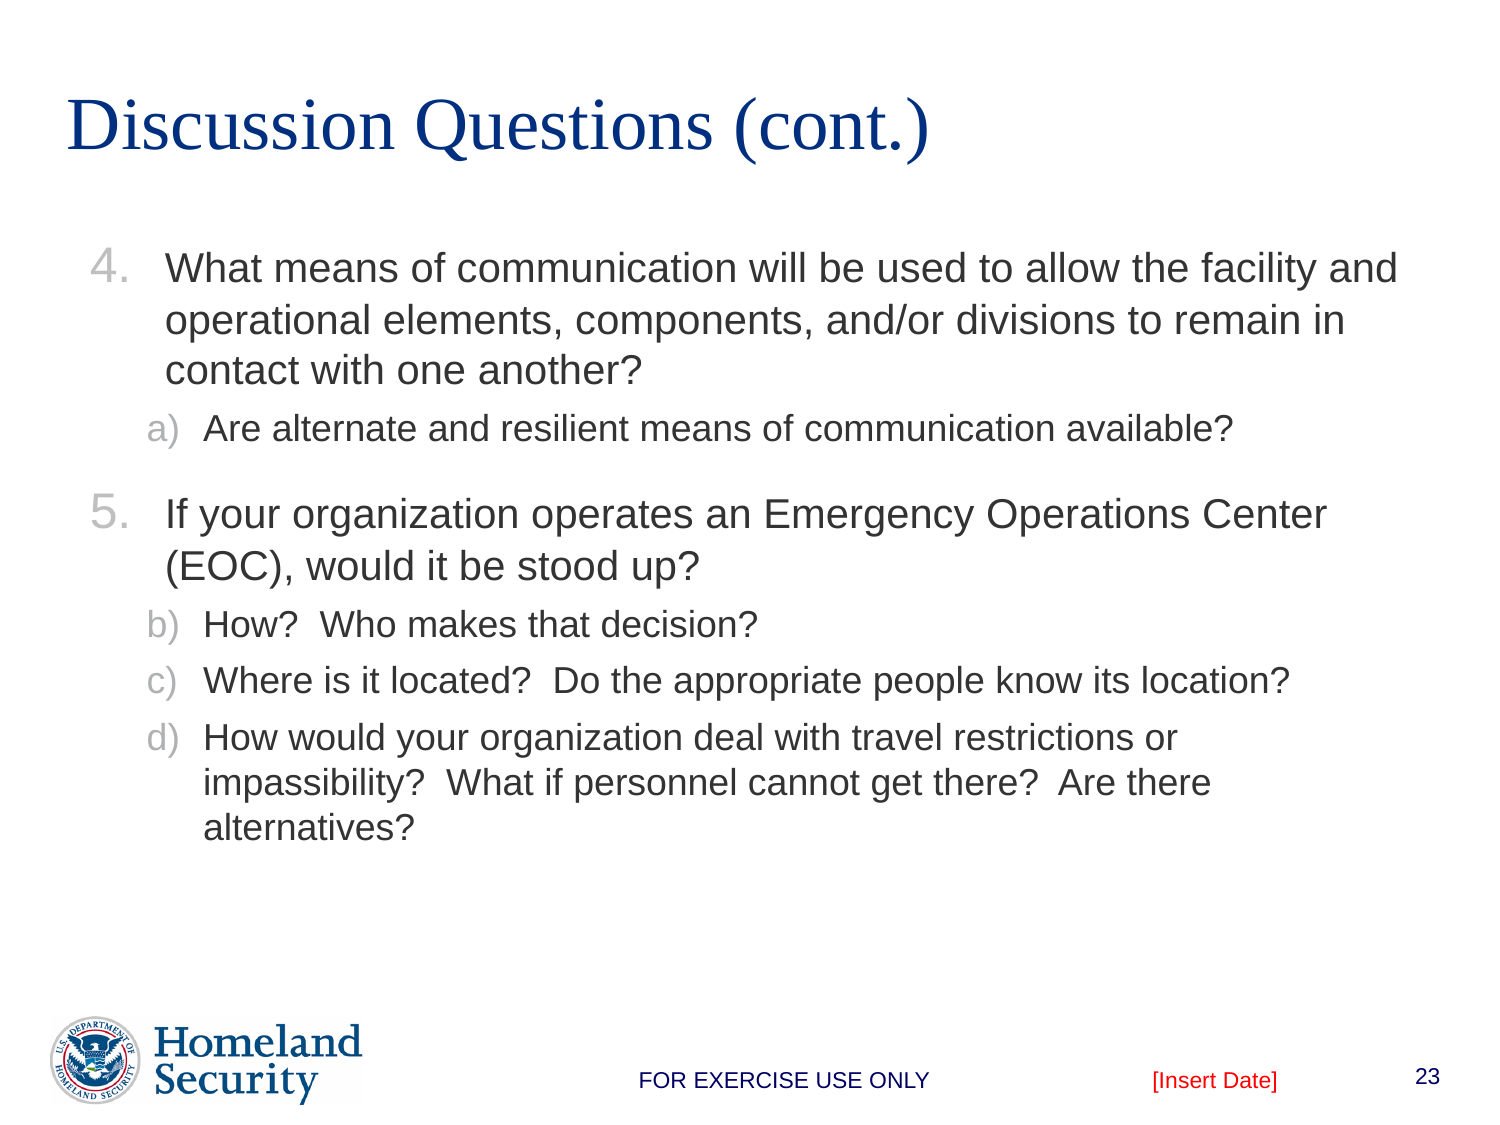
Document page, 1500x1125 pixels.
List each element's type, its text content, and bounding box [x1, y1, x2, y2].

list 4. What means of communication will be used to allow the facility and operational elements, components, and/or divisions to remain in contact with one another? Are alternate and resilient means of communication available? 5. If your organization operates an Emergency Operations Center (EOC), would it be stood up? How? Who makes that decision? Where is it located? Do the appropriate people know its location? How would your organization deal with travel restrictions or impassibility? What if personnel cannot get there? Are there alternatives? [75, 224, 1425, 968]
slide_number 23 [1399, 1053, 1476, 1097]
title Discussion Questions (cont.) [51, 0, 1278, 173]
picture [50, 1016, 363, 1105]
